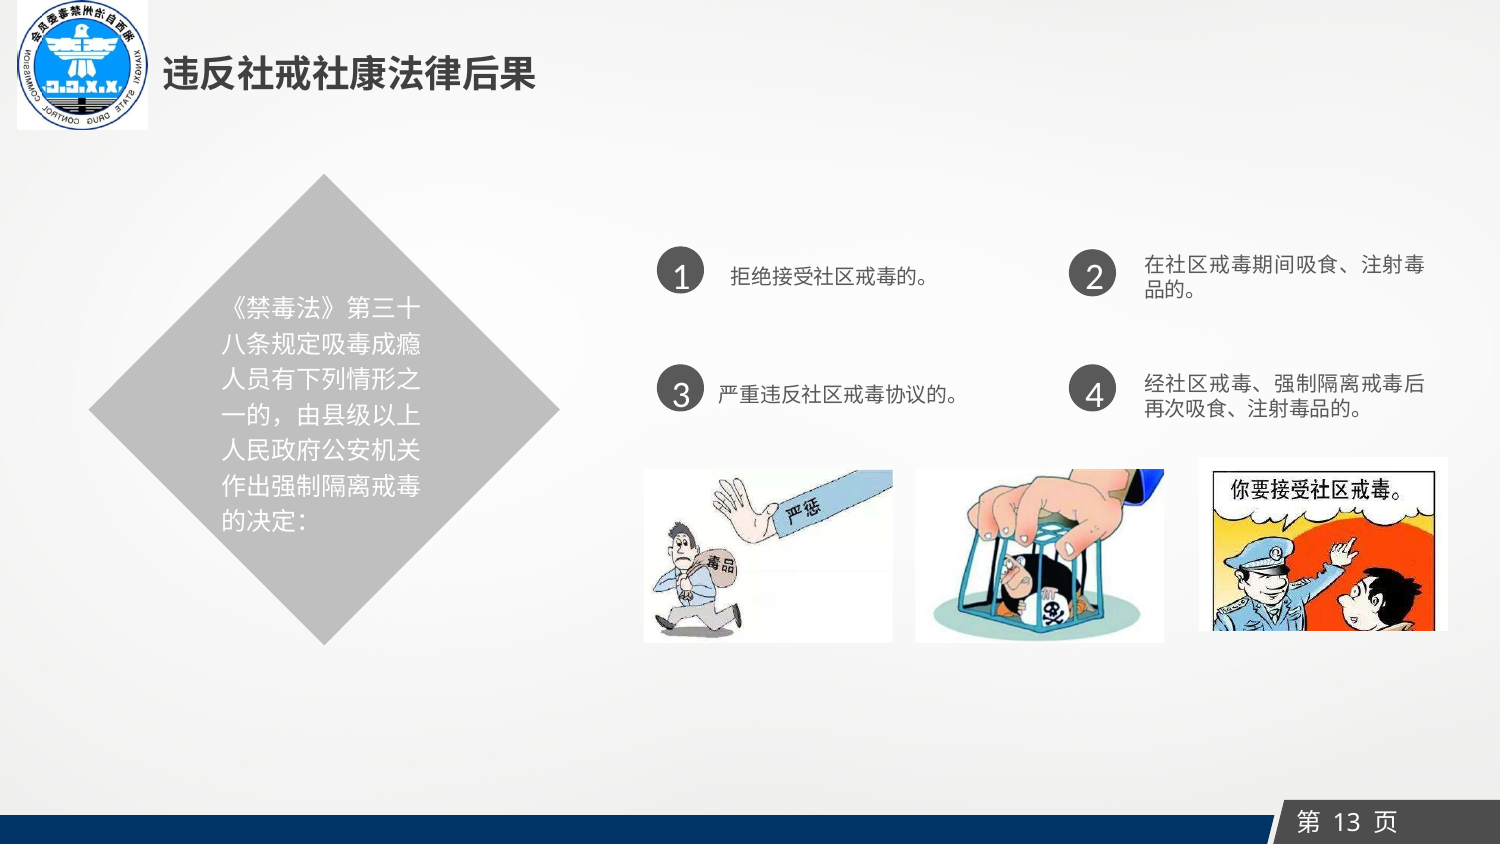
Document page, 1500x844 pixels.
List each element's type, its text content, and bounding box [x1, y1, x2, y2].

text_box 《禁毒法》第三十八条规定吸毒成瘾人员有下列情形之一的，由县级以上人民政府公安机关作出强制隔离戒毒的决定： [206, 280, 455, 588]
text_box [266, 588, 382, 646]
text_box [643, 469, 893, 643]
text_box [217, 173, 431, 280]
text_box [1068, 362, 1441, 429]
text_box [1198, 457, 1448, 631]
text_box 违反社戒社康法律后果 [153, 43, 650, 103]
text_box [915, 469, 1165, 643]
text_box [1068, 244, 1441, 311]
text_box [656, 364, 1016, 416]
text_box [656, 246, 1027, 298]
text_box [455, 304, 560, 515]
picture [0, 0, 1500, 844]
text_box [88, 291, 206, 528]
